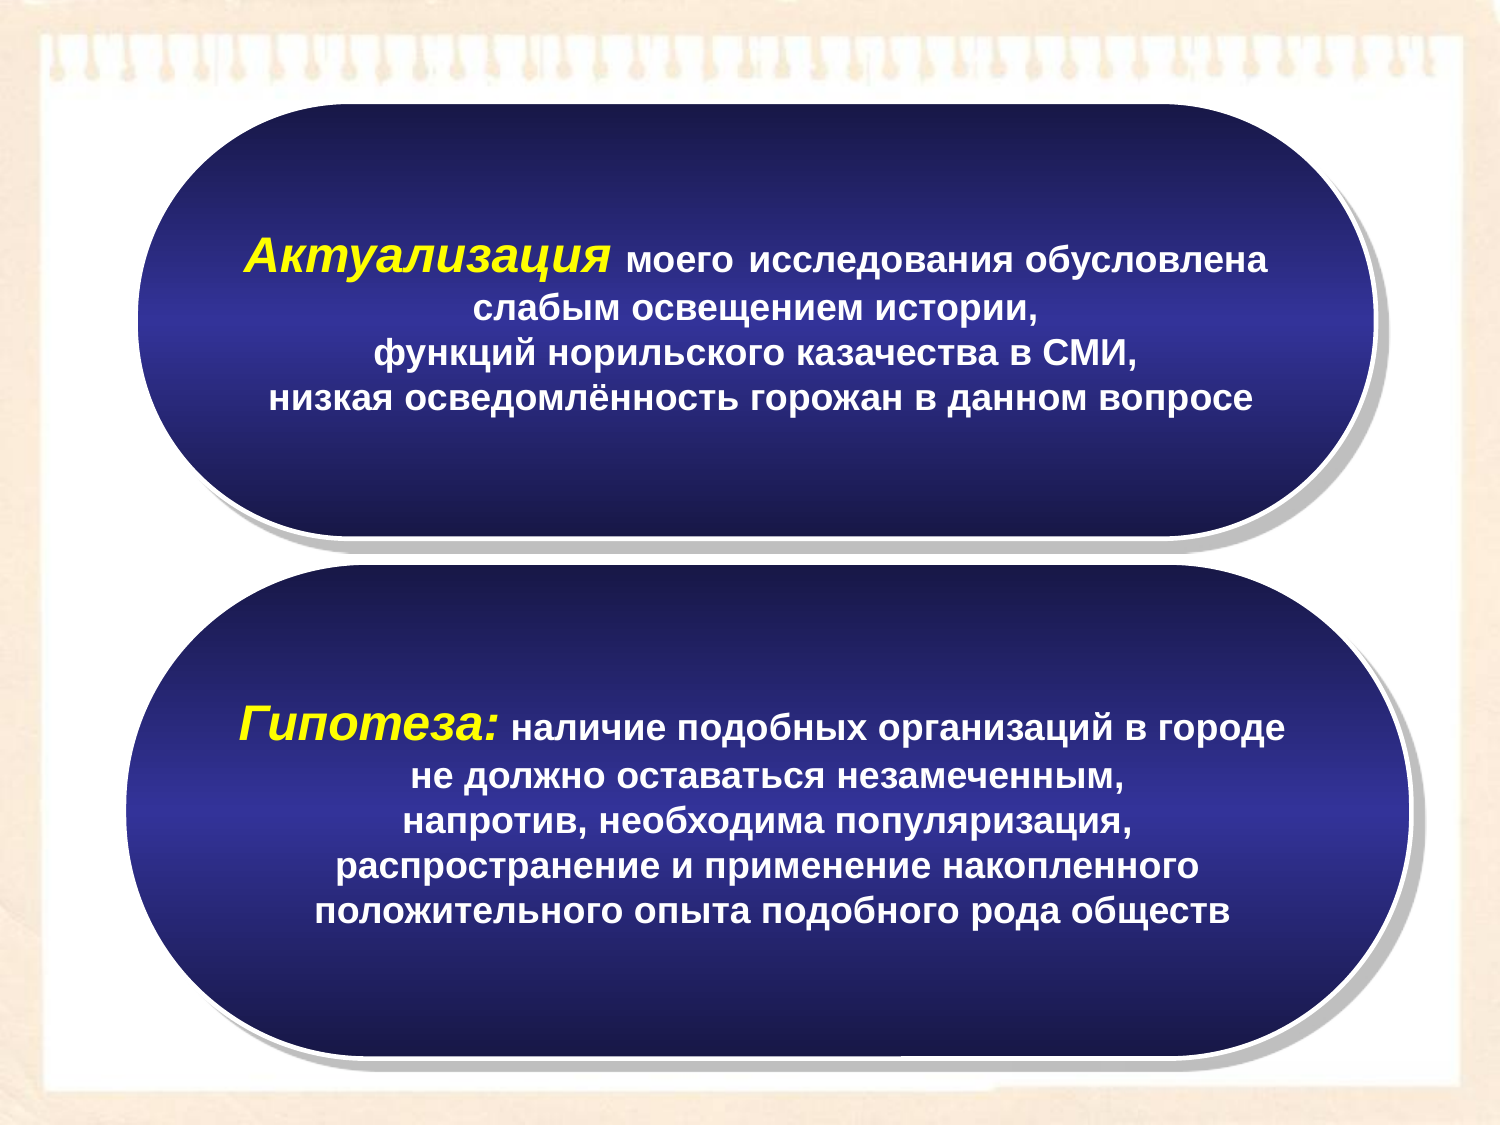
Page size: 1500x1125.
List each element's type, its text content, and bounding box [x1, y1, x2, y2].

picture [0, 0, 1500, 1125]
text_box Актуализация моего исследования обусловлена слабым освещением истории, функций норильского казачества в СМИ, низкая осведомлённость горожан в данном вопросе [135, 101, 1376, 539]
text_box Гипотеза: наличие подобных организаций в городе не должно оставаться незамеченным, напротив, необходима популяризация, распространение и применение накопленного положительного опыта подобного рода обществ [123, 562, 1412, 1059]
